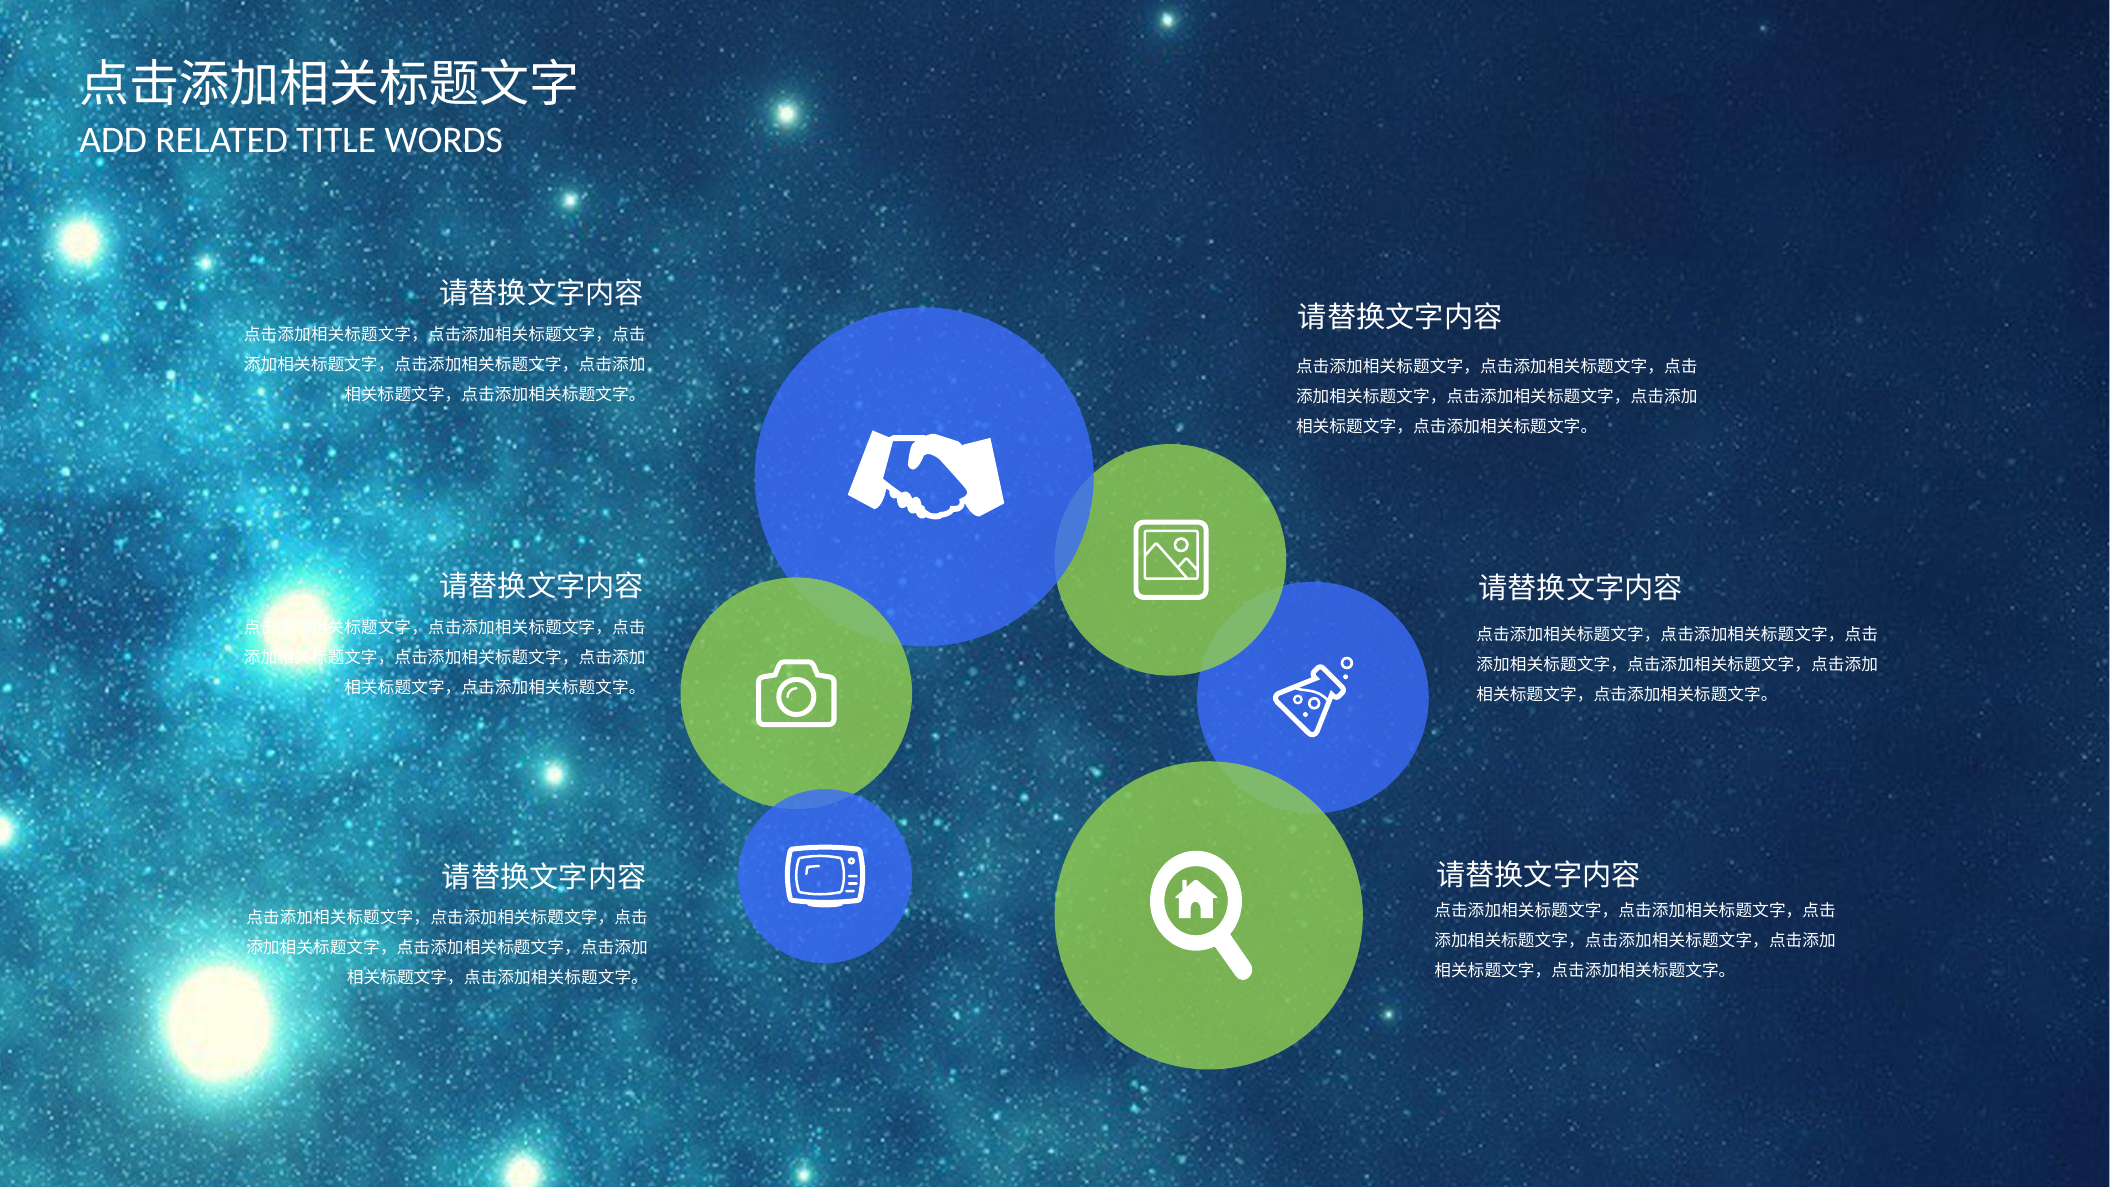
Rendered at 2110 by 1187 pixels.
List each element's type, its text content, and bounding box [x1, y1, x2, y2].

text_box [754, 307, 1094, 647]
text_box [1197, 581, 1429, 814]
text_box 请替换文字内容 [1282, 283, 1681, 341]
text_box 请替换文字内容 [1420, 841, 1819, 899]
text_box 请替换文字内容 [263, 843, 663, 901]
text_box 点击添加相关标题文字，点击添加相关标题文字，点击添加相关标题文字，点击添加相关标题文字，点击添加相关标题文字，点击添加相关标题文字。 [1420, 883, 1856, 988]
text_box ADD RELATED TITLE WORDS [63, 107, 520, 169]
text_box 请替换文字内容 [1462, 554, 1862, 613]
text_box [1054, 761, 1363, 1070]
text_box 点击添加相关标题文字，点击添加相关标题文字，点击添加相关标题文字，点击添加相关标题文字，点击添加相关标题文字，点击添加相关标题文字。 [1281, 338, 1717, 443]
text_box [738, 789, 913, 964]
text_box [680, 577, 913, 809]
text_box 请替换文字内容 [261, 552, 661, 611]
text_box 点击添加相关标题文字，点击添加相关标题文字，点击添加相关标题文字，点击添加相关标题文字，点击添加相关标题文字，点击添加相关标题文字。 [224, 599, 660, 704]
text_box 点击添加相关标题文字，点击添加相关标题文字，点击添加相关标题文字，点击添加相关标题文字，点击添加相关标题文字，点击添加相关标题文字。 [1462, 606, 1898, 711]
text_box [1054, 444, 1287, 676]
text_box 请替换文字内容 [261, 259, 661, 318]
text_box 点击添加相关标题文字，点击添加相关标题文字，点击添加相关标题文字，点击添加相关标题文字，点击添加相关标题文字，点击添加相关标题文字。 [224, 306, 660, 411]
picture [0, 0, 2110, 1187]
text_box 点击添加相关标题文字，点击添加相关标题文字，点击添加相关标题文字，点击添加相关标题文字，点击添加相关标题文字，点击添加相关标题文字。 [227, 890, 663, 995]
text_box 点击添加相关标题文字 [63, 43, 596, 120]
